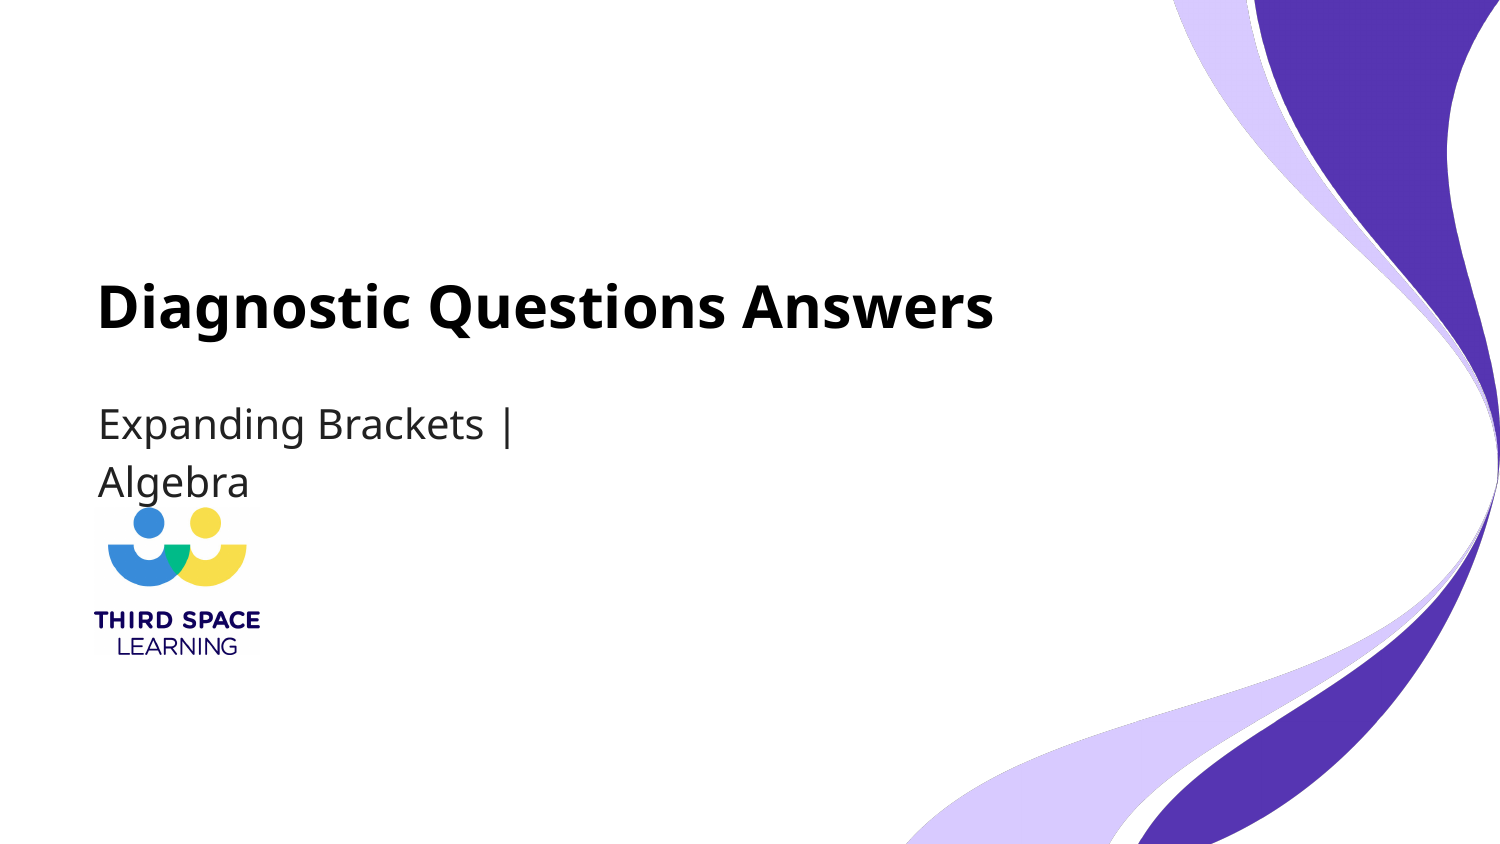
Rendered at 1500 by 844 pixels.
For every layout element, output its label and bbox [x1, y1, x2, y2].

picture [901, 0, 1500, 844]
picture [94, 507, 260, 655]
